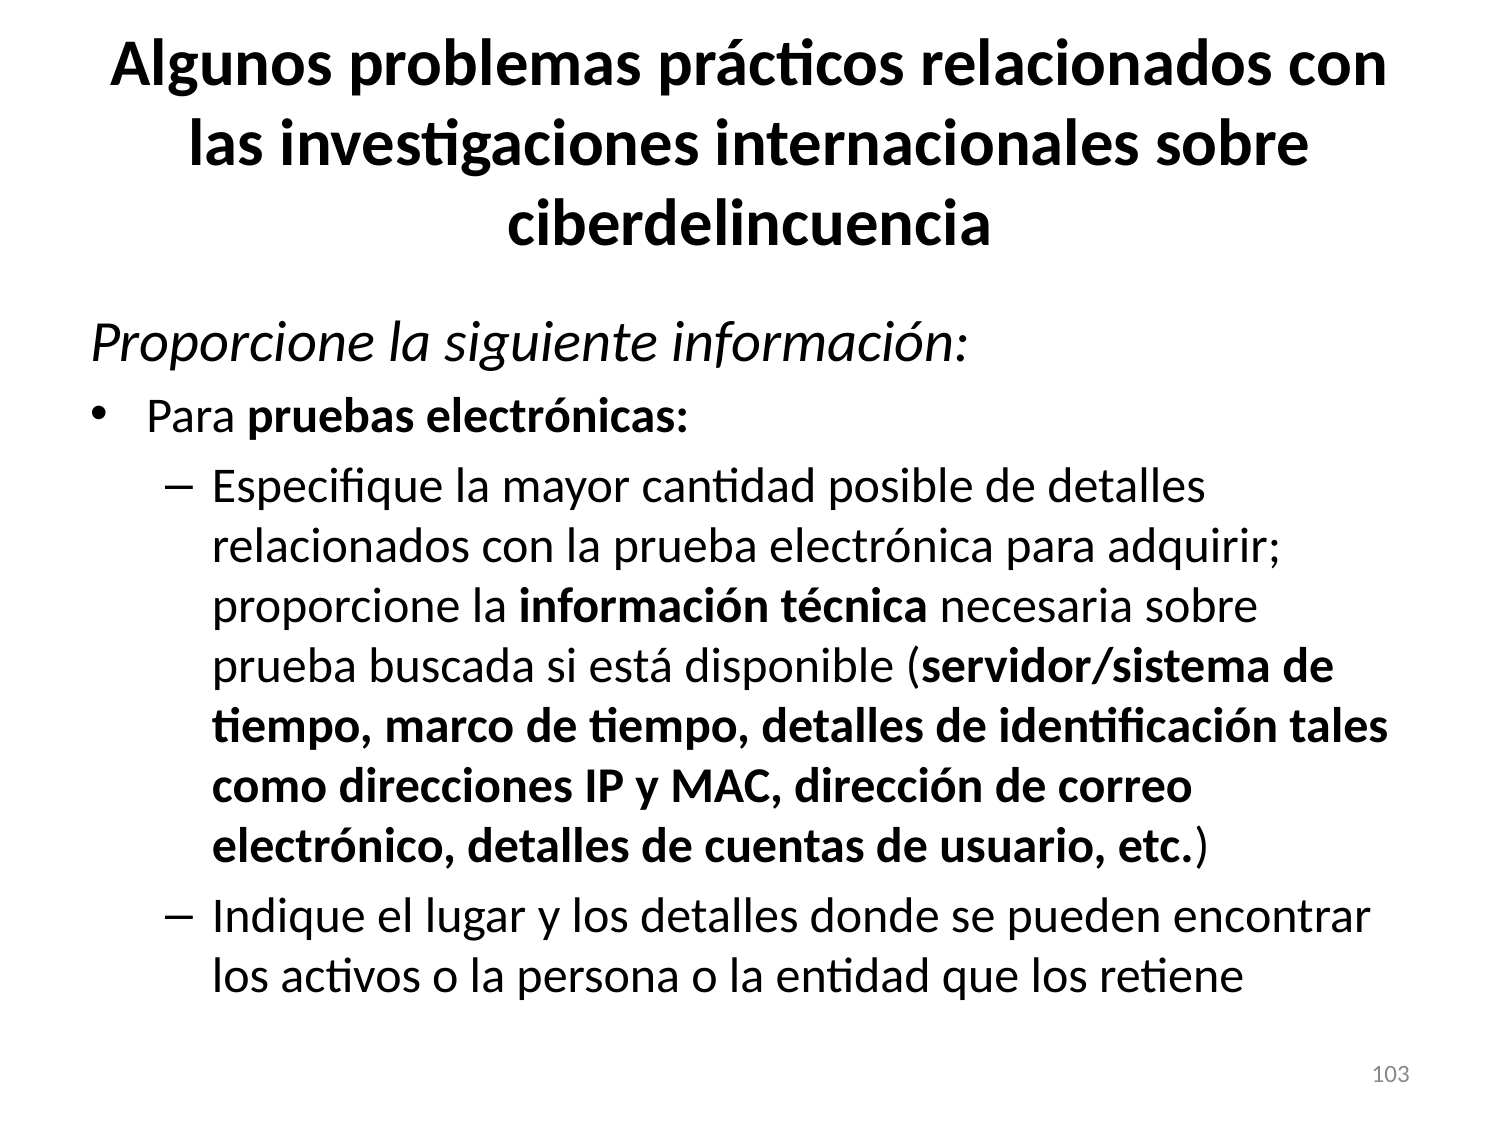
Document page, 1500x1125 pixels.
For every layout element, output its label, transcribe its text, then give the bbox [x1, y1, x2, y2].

title Algunos problemas prácticos relacionados con las investigaciones internacionales sobre ciberdelincuencia [75, 45, 1425, 233]
slide_number 103 [1074, 1042, 1425, 1103]
list Proporcione la siguiente información: Para pruebas electrónicas: Especifique la mayor cantidad posible de detalles relacionados con la prueba electrónica para adquirir; proporcione la información técnica necesaria sobre prueba buscada si está disponible (servidor/sistema de tiempo, marco de tiempo, detalles de identificación tales como direcciones IP y MAC, dirección de correo electrónico, detalles de cuentas de usuario, etc.) Indique el lugar y los detalles donde se pueden encontrar los activos o la persona o la entidad que los retiene [75, 295, 1425, 1005]
